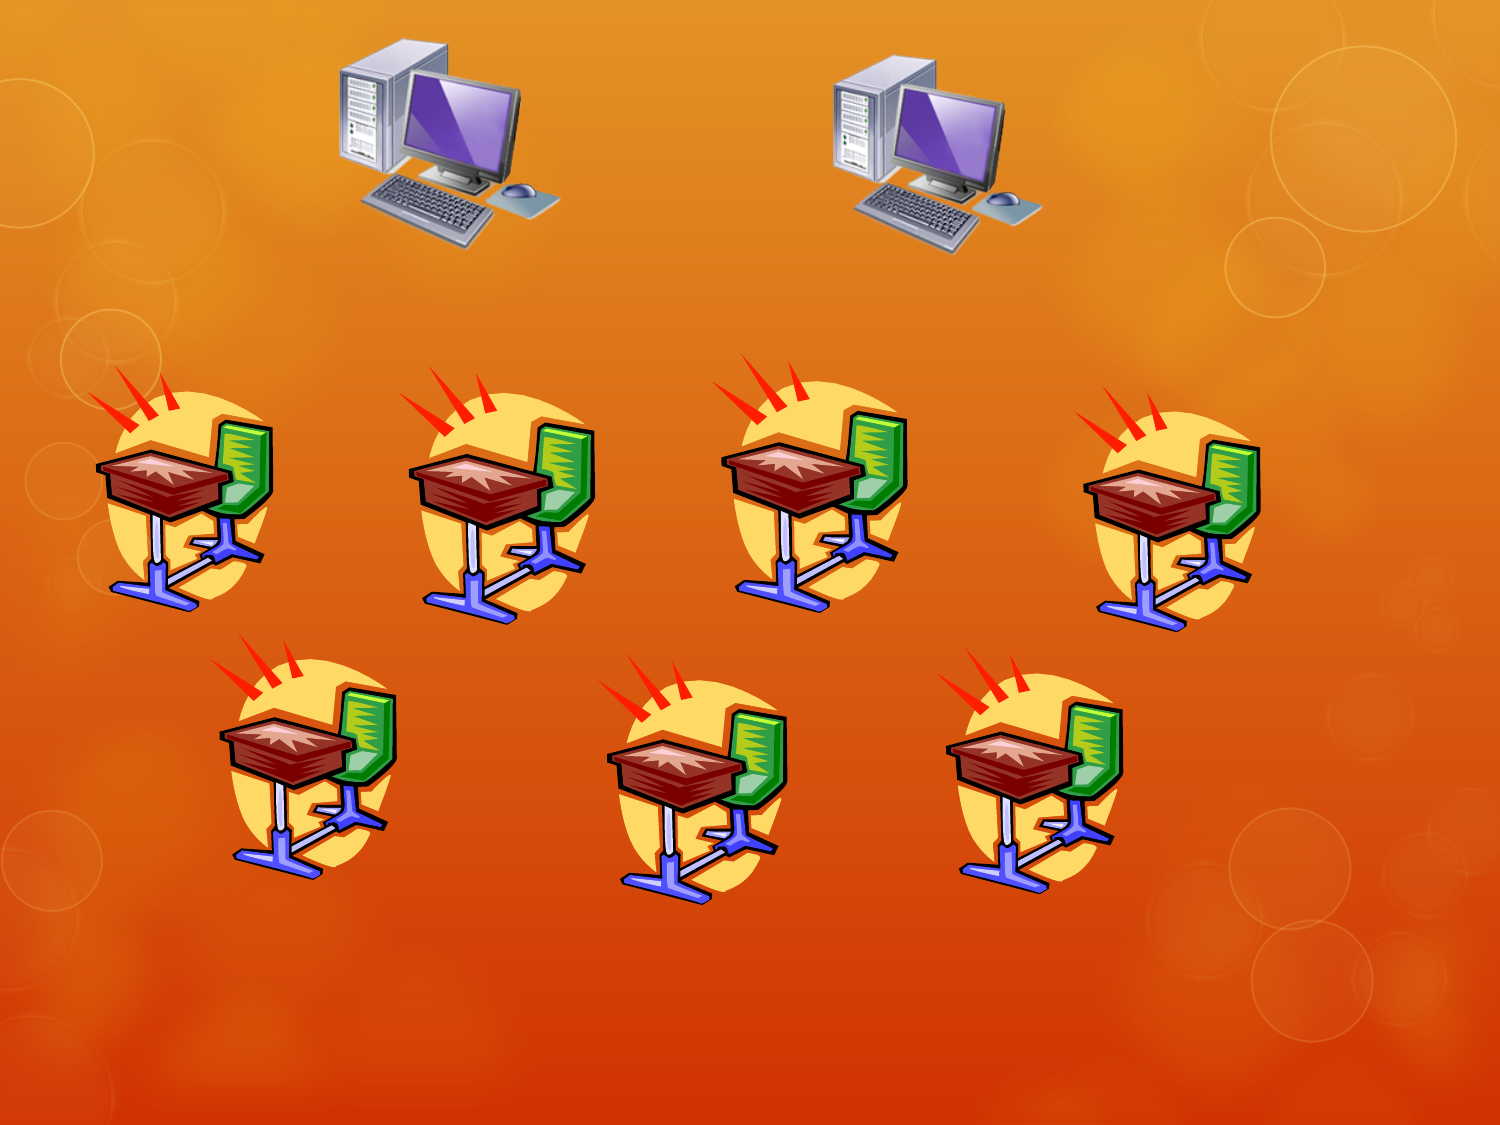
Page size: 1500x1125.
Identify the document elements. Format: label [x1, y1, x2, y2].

picture [336, 24, 563, 251]
picture [936, 643, 1127, 895]
picture [399, 361, 599, 625]
picture [597, 649, 792, 905]
picture [1074, 381, 1265, 633]
picture [831, 41, 1045, 255]
picture [86, 361, 277, 613]
picture [711, 349, 912, 613]
picture [210, 628, 401, 880]
